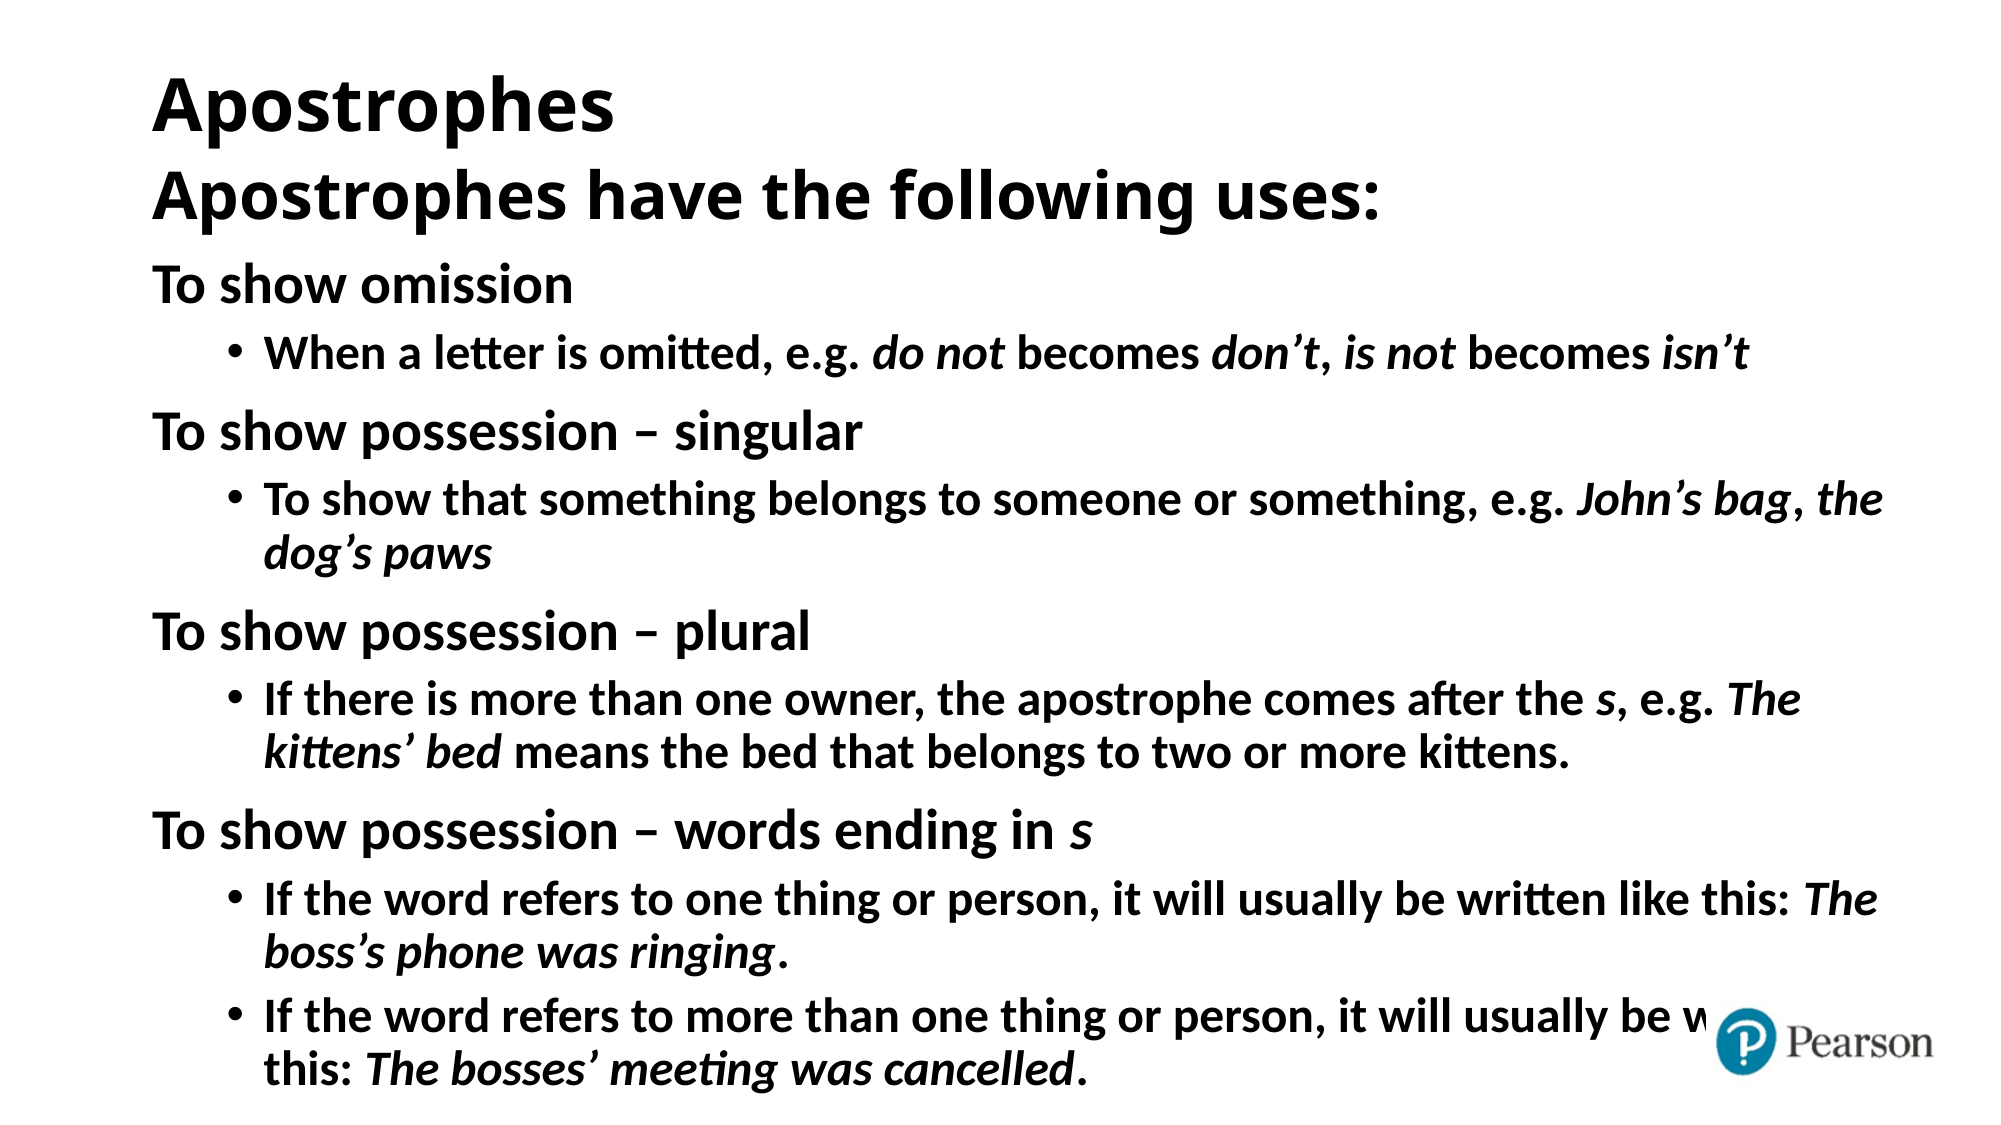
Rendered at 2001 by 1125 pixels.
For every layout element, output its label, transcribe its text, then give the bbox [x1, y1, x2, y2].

picture [1706, 993, 1944, 1086]
list Apostrophes have the following uses: To show omission When a letter is omitted, e.g. do not becomes don’t, is not becomes isn’t To show possession – singular To show that something belongs to someone or something, e.g. John’s bag, the dog’s paws To show possession – plural If there is more than one owner, the apostrophe comes after the s, e.g. The kittens’ bed means the bed that belongs to two or more kittens. To show possession – words ending in s If the word refers to one thing or person, it will usually be written like this: The boss’s phone was ringing. If the word refers to more than one thing or person, it will usually be written like this: The bosses’ meeting was cancelled. [137, 154, 1963, 1106]
title Apostrophes [137, 59, 1863, 154]
